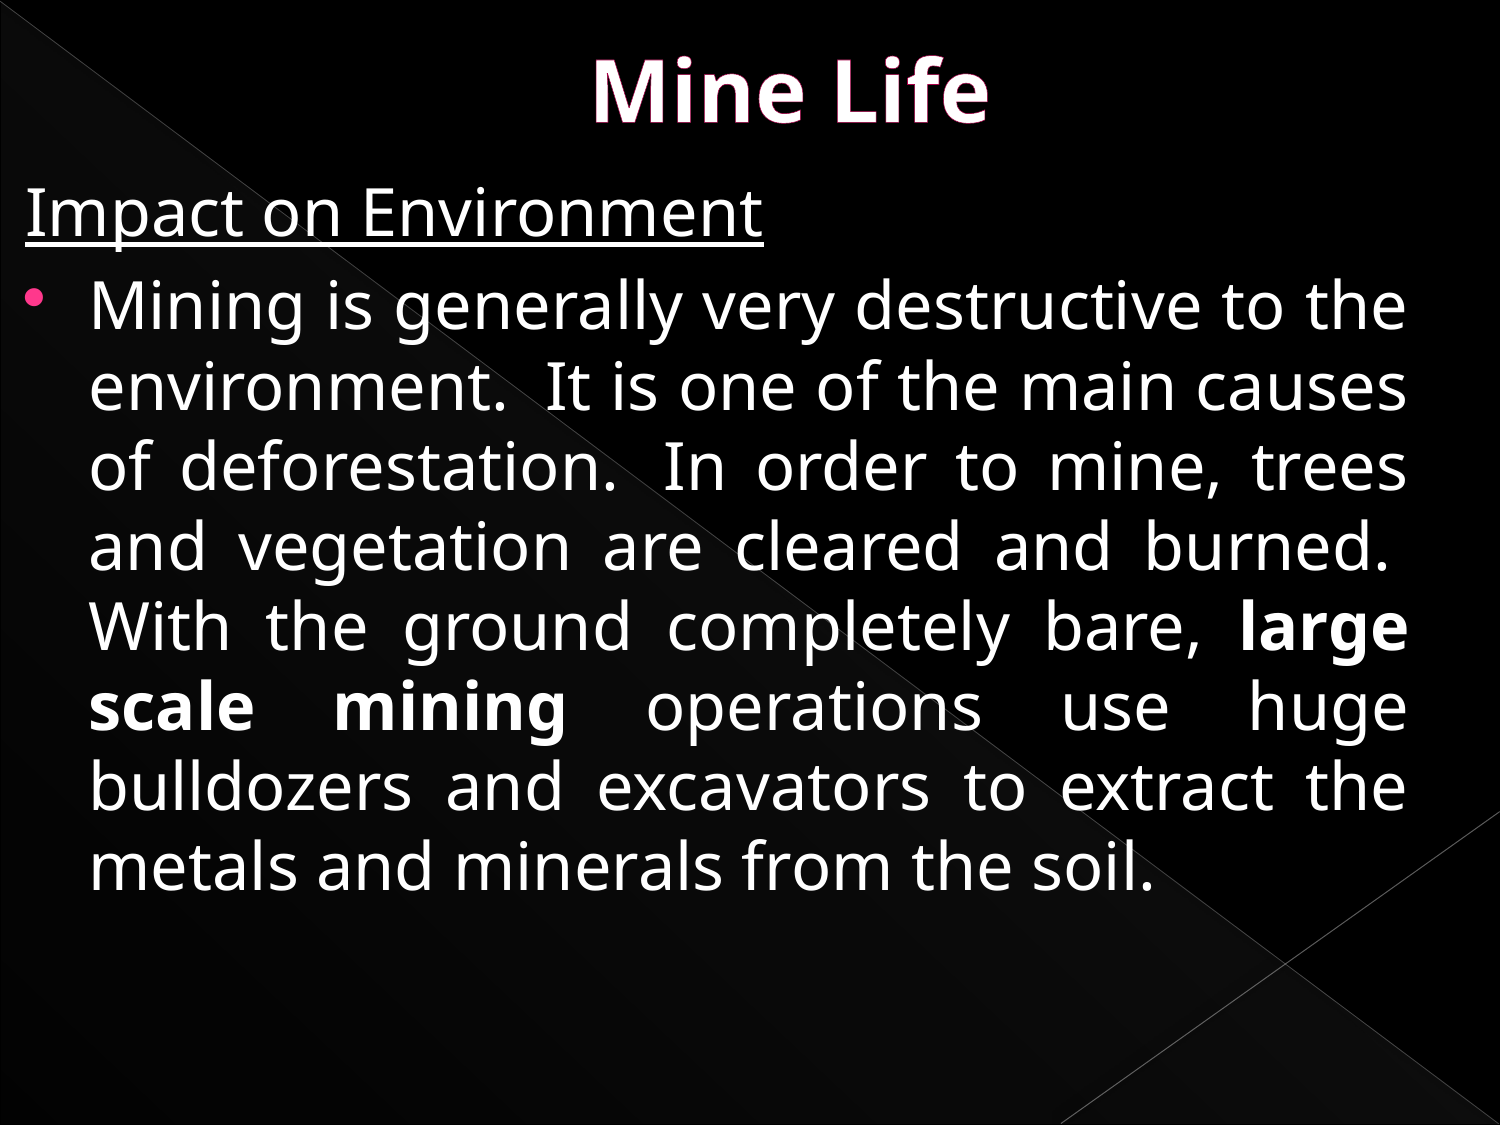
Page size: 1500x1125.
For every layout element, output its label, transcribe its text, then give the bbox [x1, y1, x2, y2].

list Impact on Environment Mining is generally very destructive to the environment. It is one of the main causes of deforestation. In order to mine, trees and vegetation are cleared and burned. With the ground completely bare, large scale mining operations use huge bulldozers and excavators to extract the metals and minerals from the soil. [0, 162, 1425, 1100]
title Mine Life [0, 0, 1500, 175]
